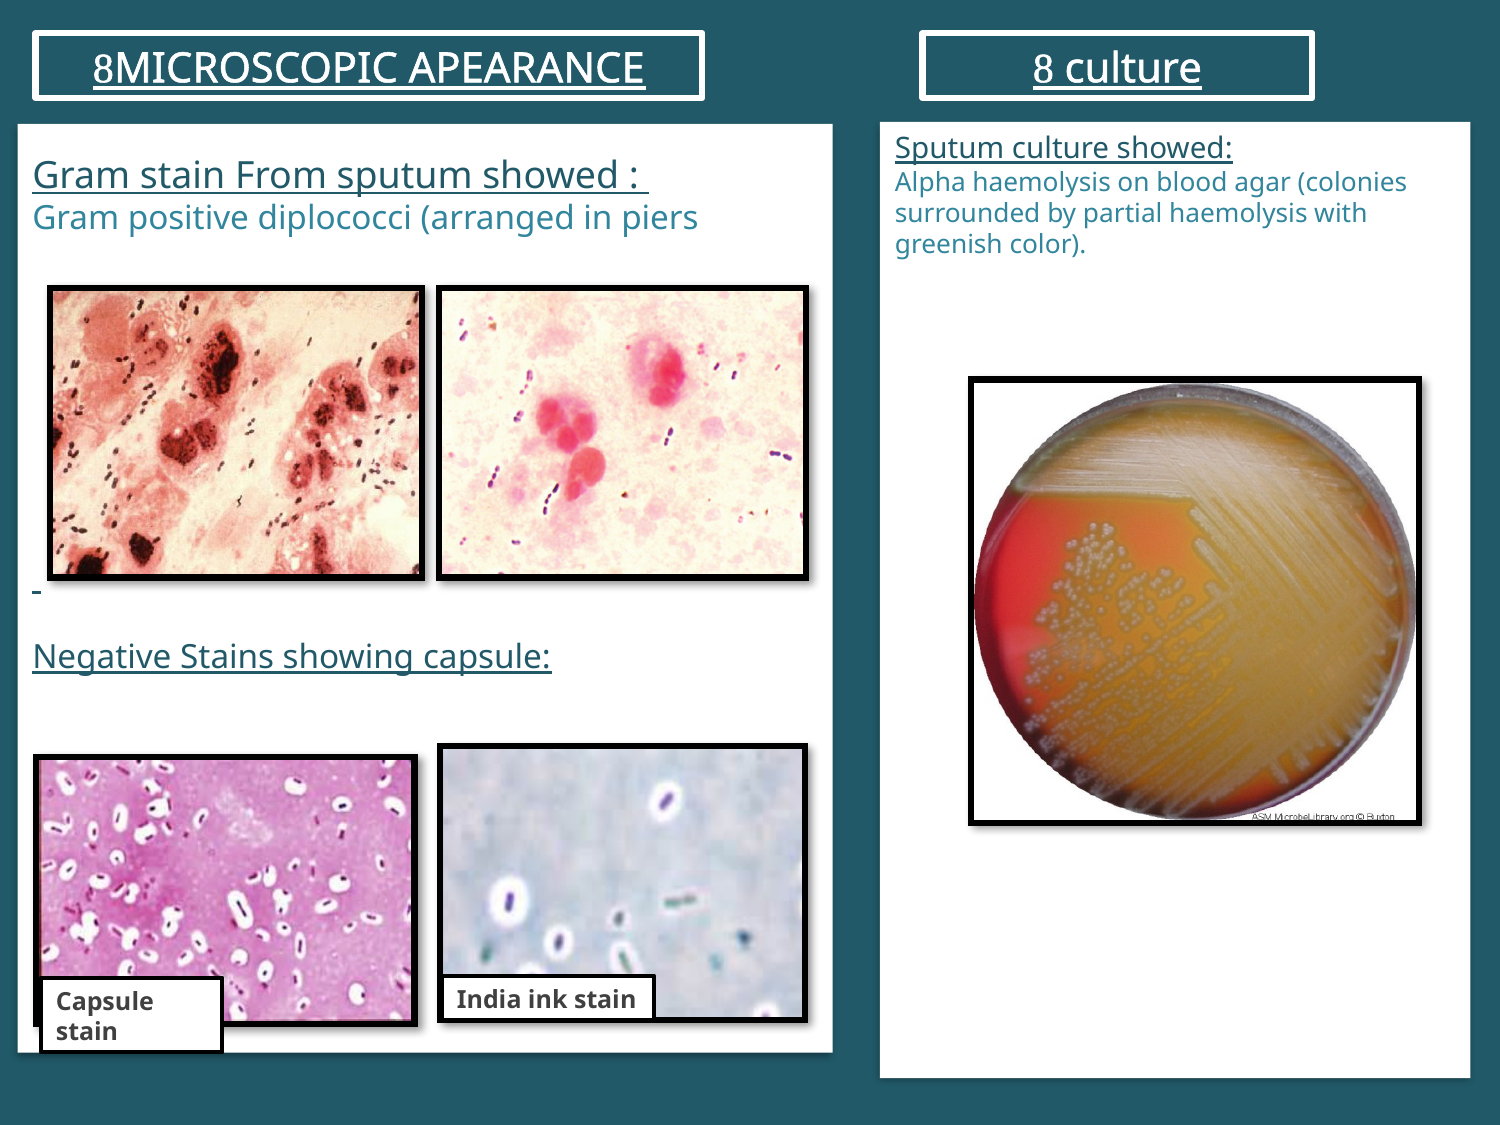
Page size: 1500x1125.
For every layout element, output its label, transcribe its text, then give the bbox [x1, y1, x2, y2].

picture [974, 382, 1416, 820]
picture [443, 748, 803, 1018]
picture [441, 290, 804, 575]
picture [52, 290, 420, 575]
text_box Capsule stain [39, 1028, 224, 1054]
text_box Gram stain From sputum showed : Gram positive diplococci (arranged in piers Negative Stains showing capsule: [16, 122, 835, 1055]
title Sputum culture showed: Alpha haemolysis on blood agar (colonies surrounded by partial haemolysis with greenish color). [878, 120, 1473, 1080]
text_box MICROSCOPIC APEARANCE [35, 33, 703, 98]
text_box  culture [922, 33, 1313, 98]
picture [39, 759, 412, 1022]
